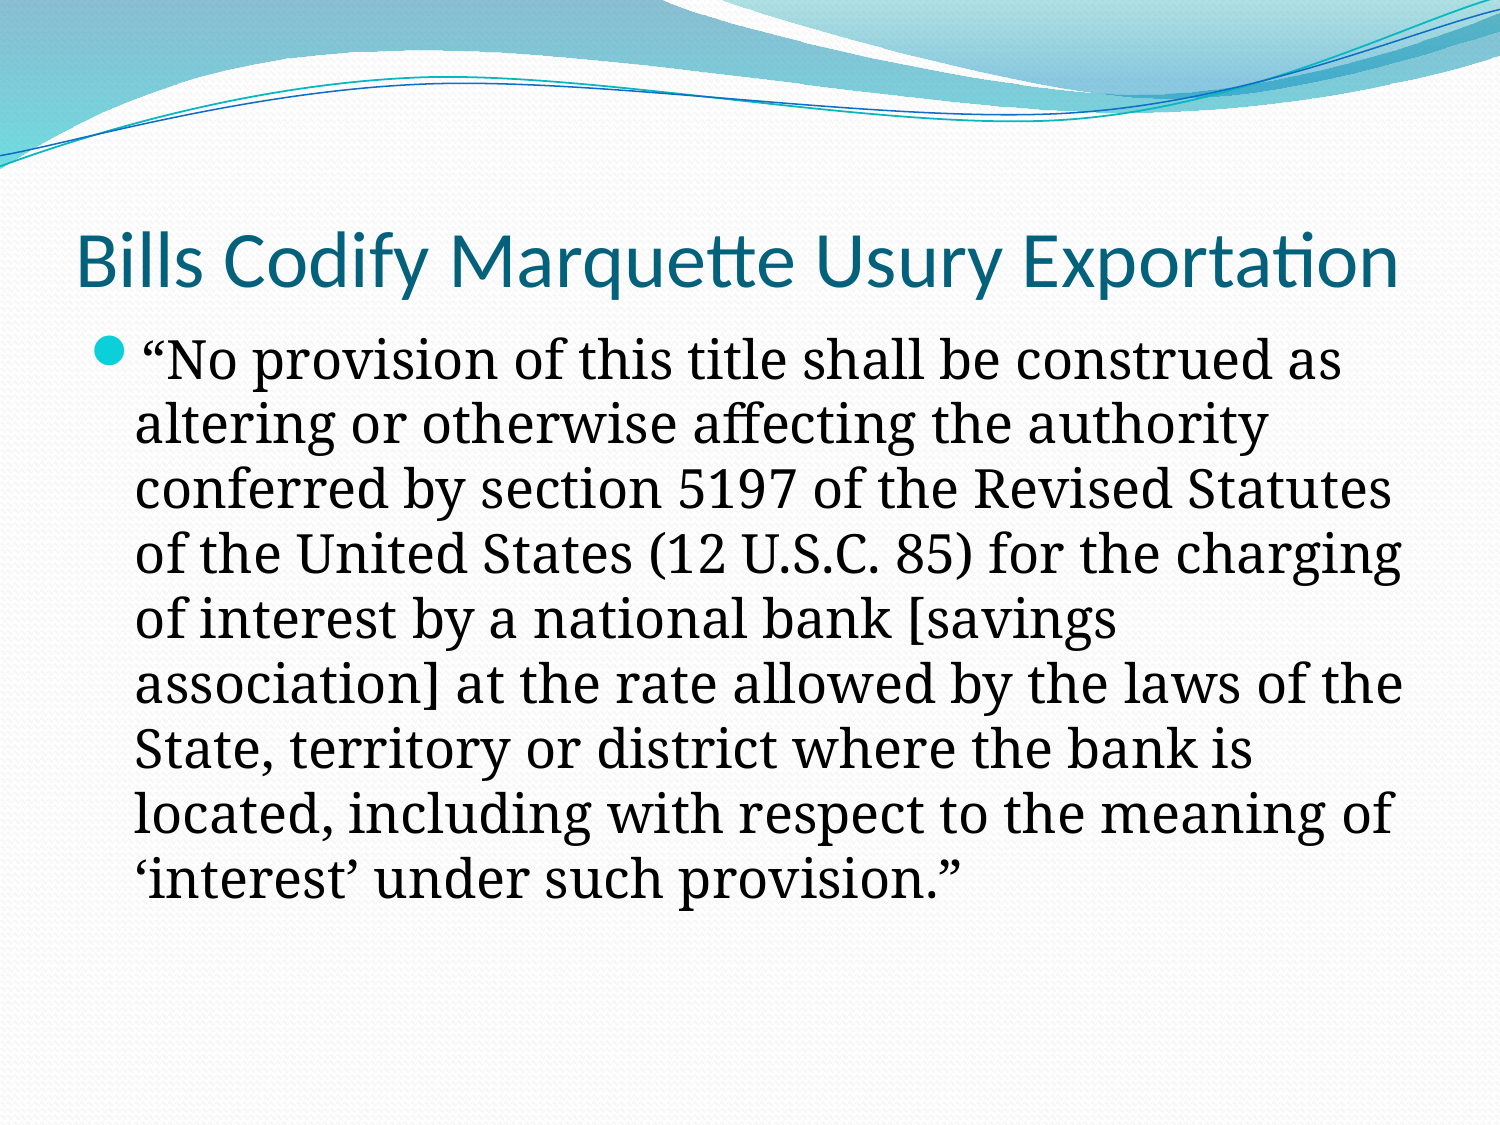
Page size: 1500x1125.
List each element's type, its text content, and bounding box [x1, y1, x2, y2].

title Bills Codify Marquette Usury Exportation [74, 115, 1426, 304]
list “No provision of this title shall be construed as altering or otherwise affecting the authority conferred by section 5197 of the Revised Statutes of the United States (12 U.S.C. 85) for the charging of interest by a national bank [savings association] at the rate allowed by the laws of the State, territory or district where the bank is located, including with respect to the meaning of ‘interest’ under such provision.” [74, 317, 1426, 1038]
